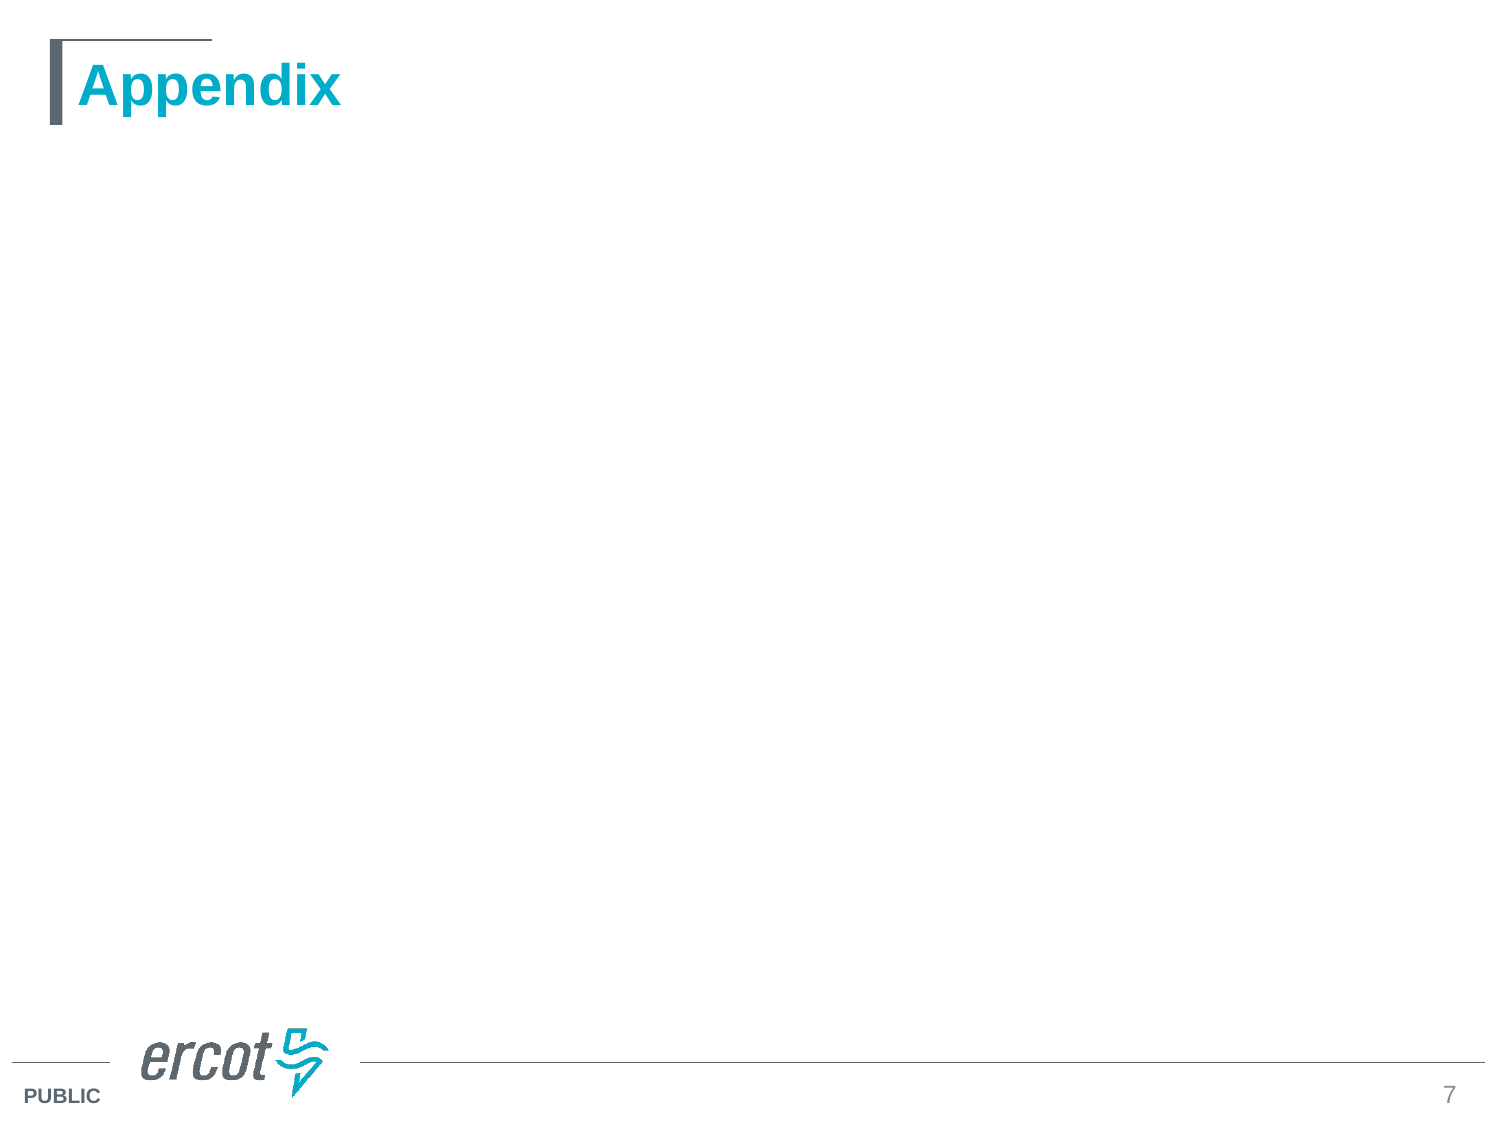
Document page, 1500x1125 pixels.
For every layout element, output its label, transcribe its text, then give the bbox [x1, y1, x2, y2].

slide_number 7 [1412, 1076, 1488, 1112]
title Appendix [62, 39, 650, 125]
picture [137, 1024, 332, 1100]
